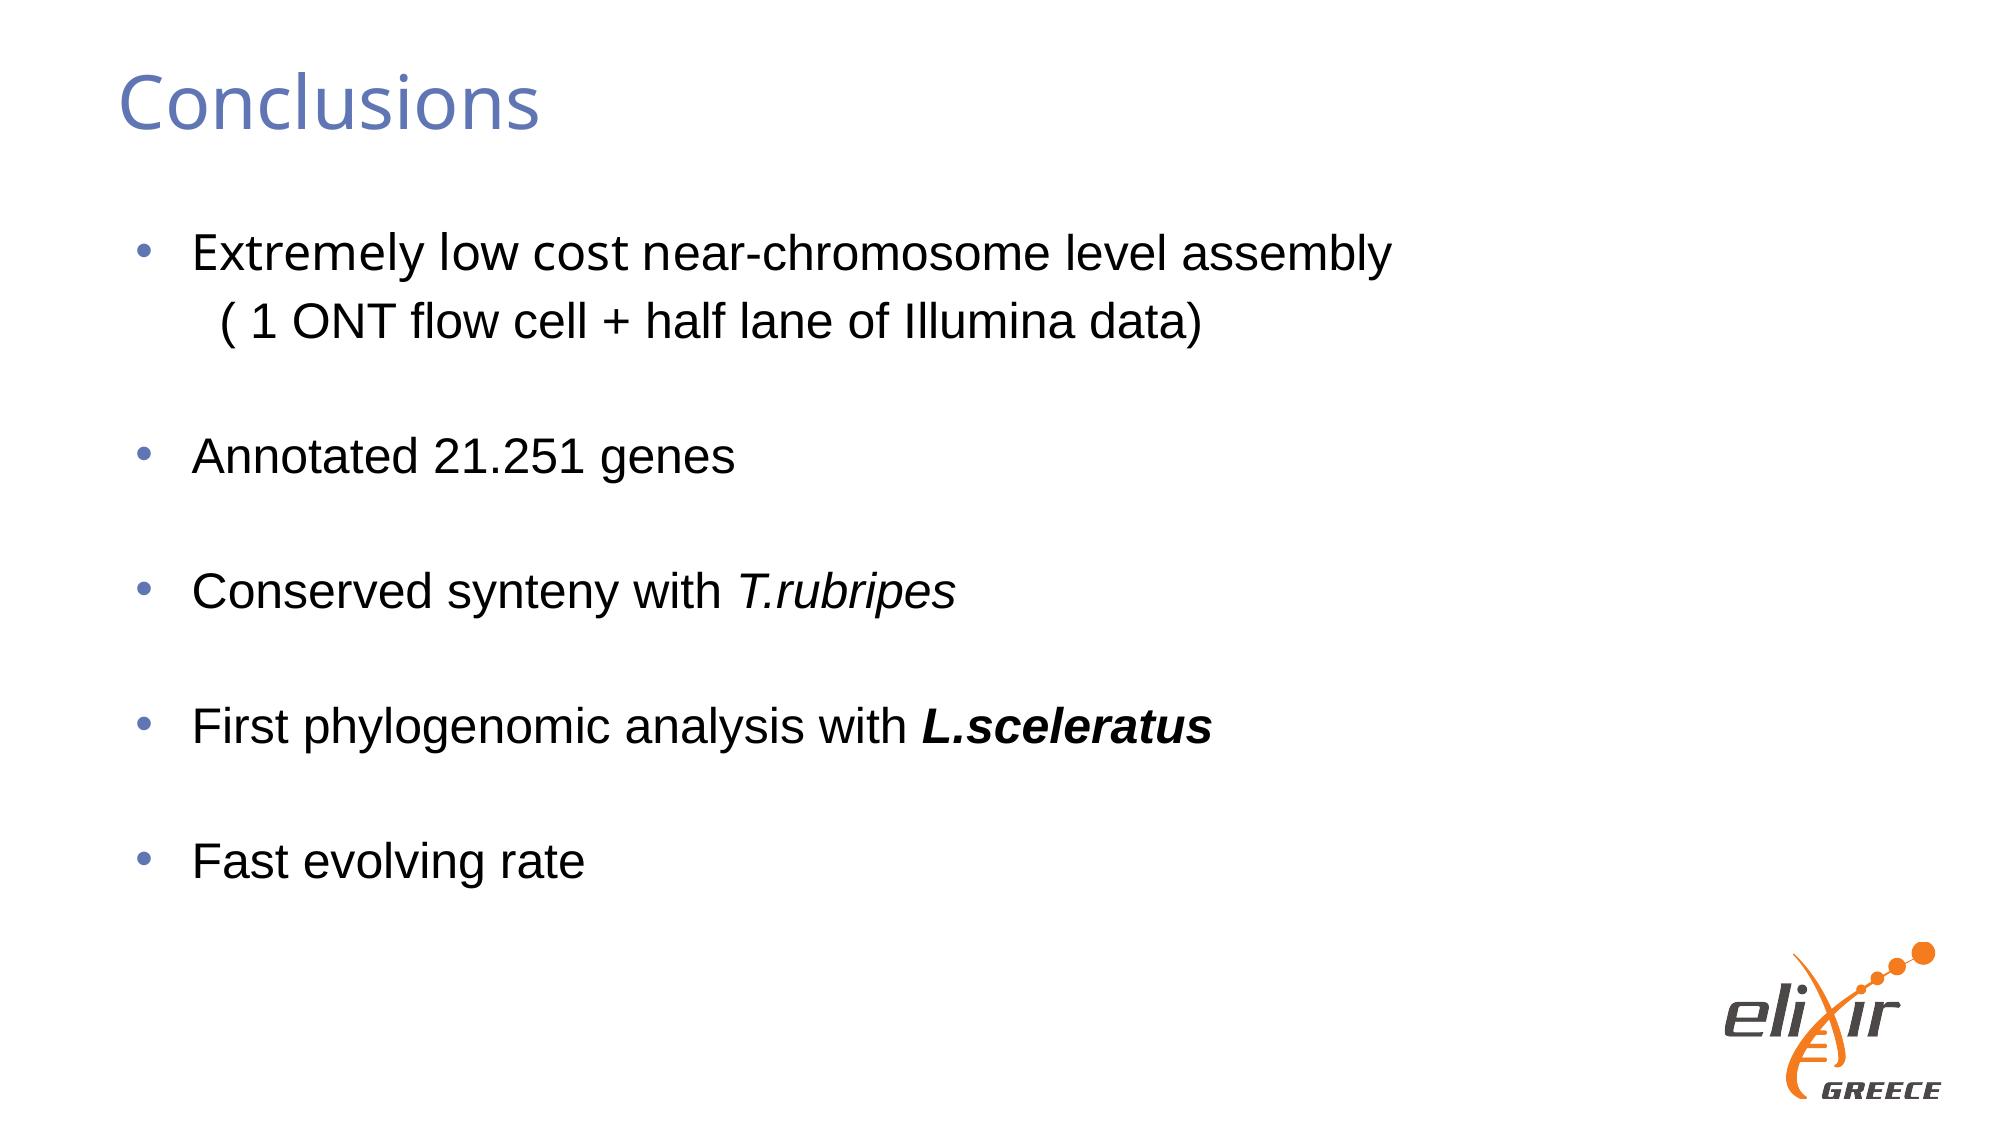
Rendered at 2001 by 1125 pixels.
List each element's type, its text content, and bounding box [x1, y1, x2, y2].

list Extremely low cost near-chromosome level assembly ( 1 ONT flow cell + half lane of Illumina data) Annotated 21.251 genes Conserved synteny with T.rubripes First phylogenomic analysis with L.sceleratus Fast evolving rate [116, 220, 1900, 1125]
title Conclusions [117, 54, 1902, 161]
picture [1900, 942, 1942, 1099]
